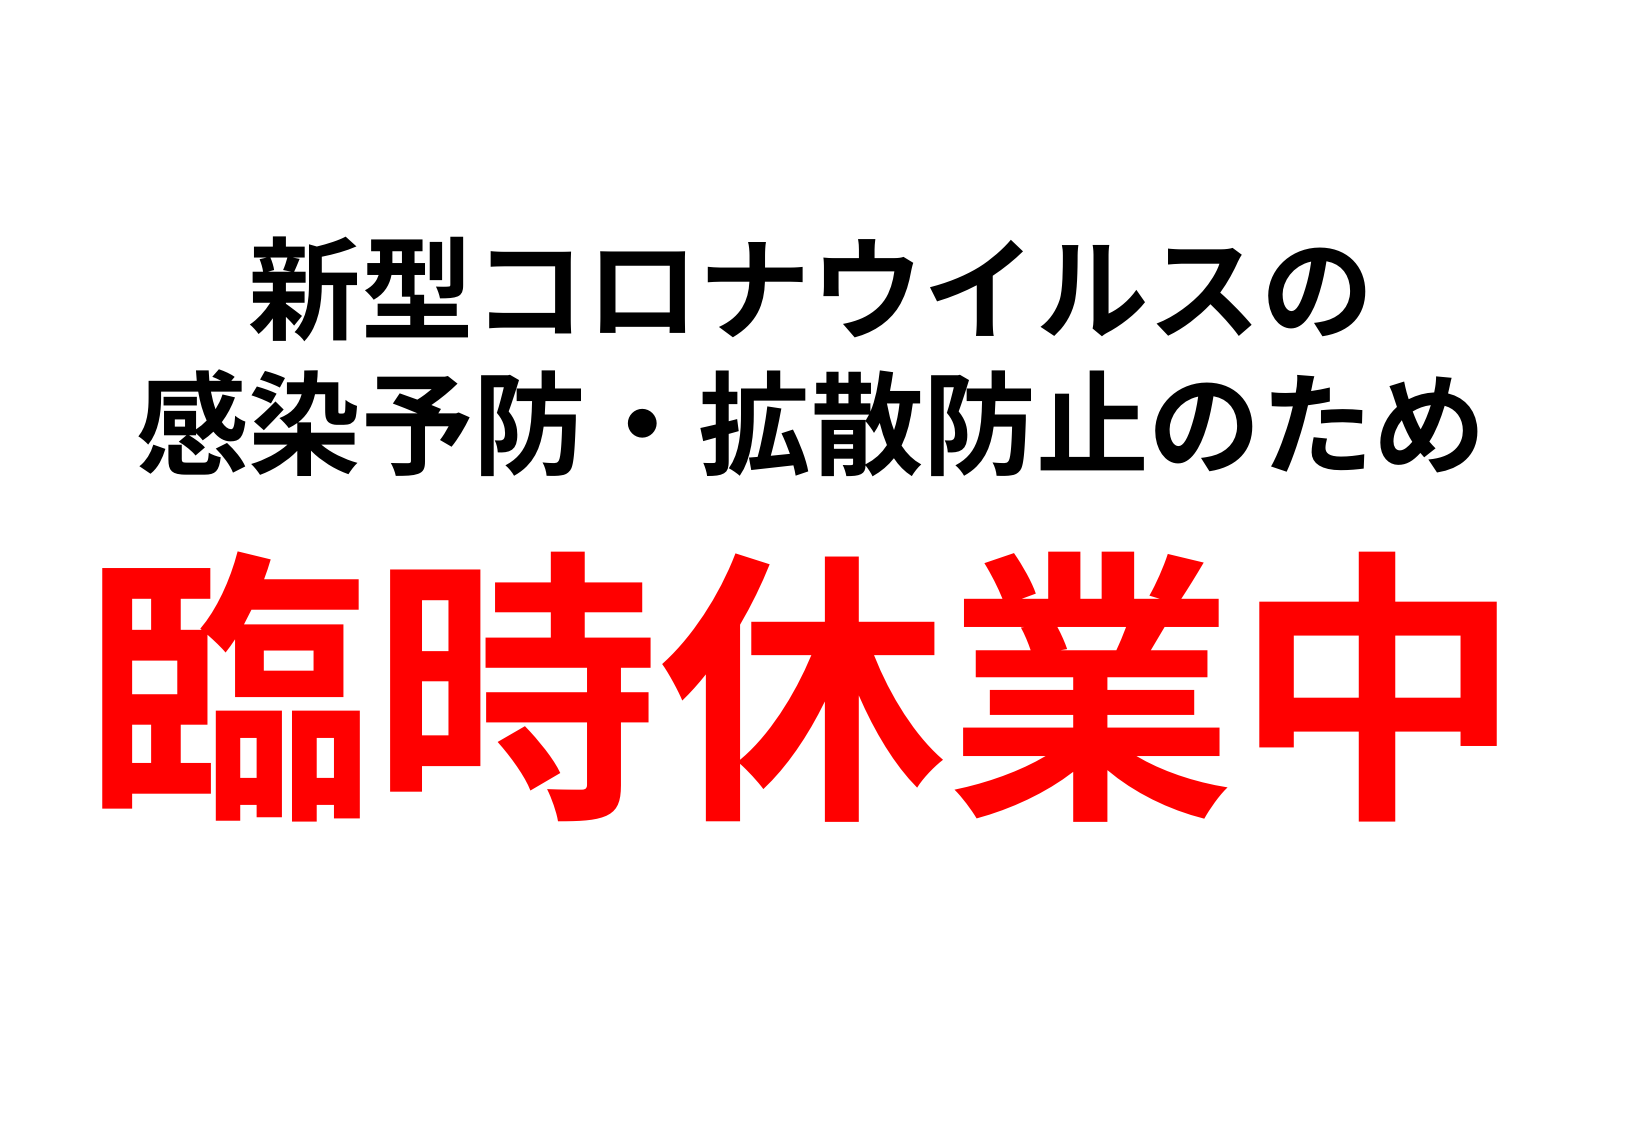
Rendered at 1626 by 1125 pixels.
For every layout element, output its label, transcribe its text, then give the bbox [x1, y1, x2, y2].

text_box 新型コロナウイルスの 感染予防・拡散防止のため [45, 211, 1577, 497]
text_box 臨時休業中 [38, 501, 1570, 862]
